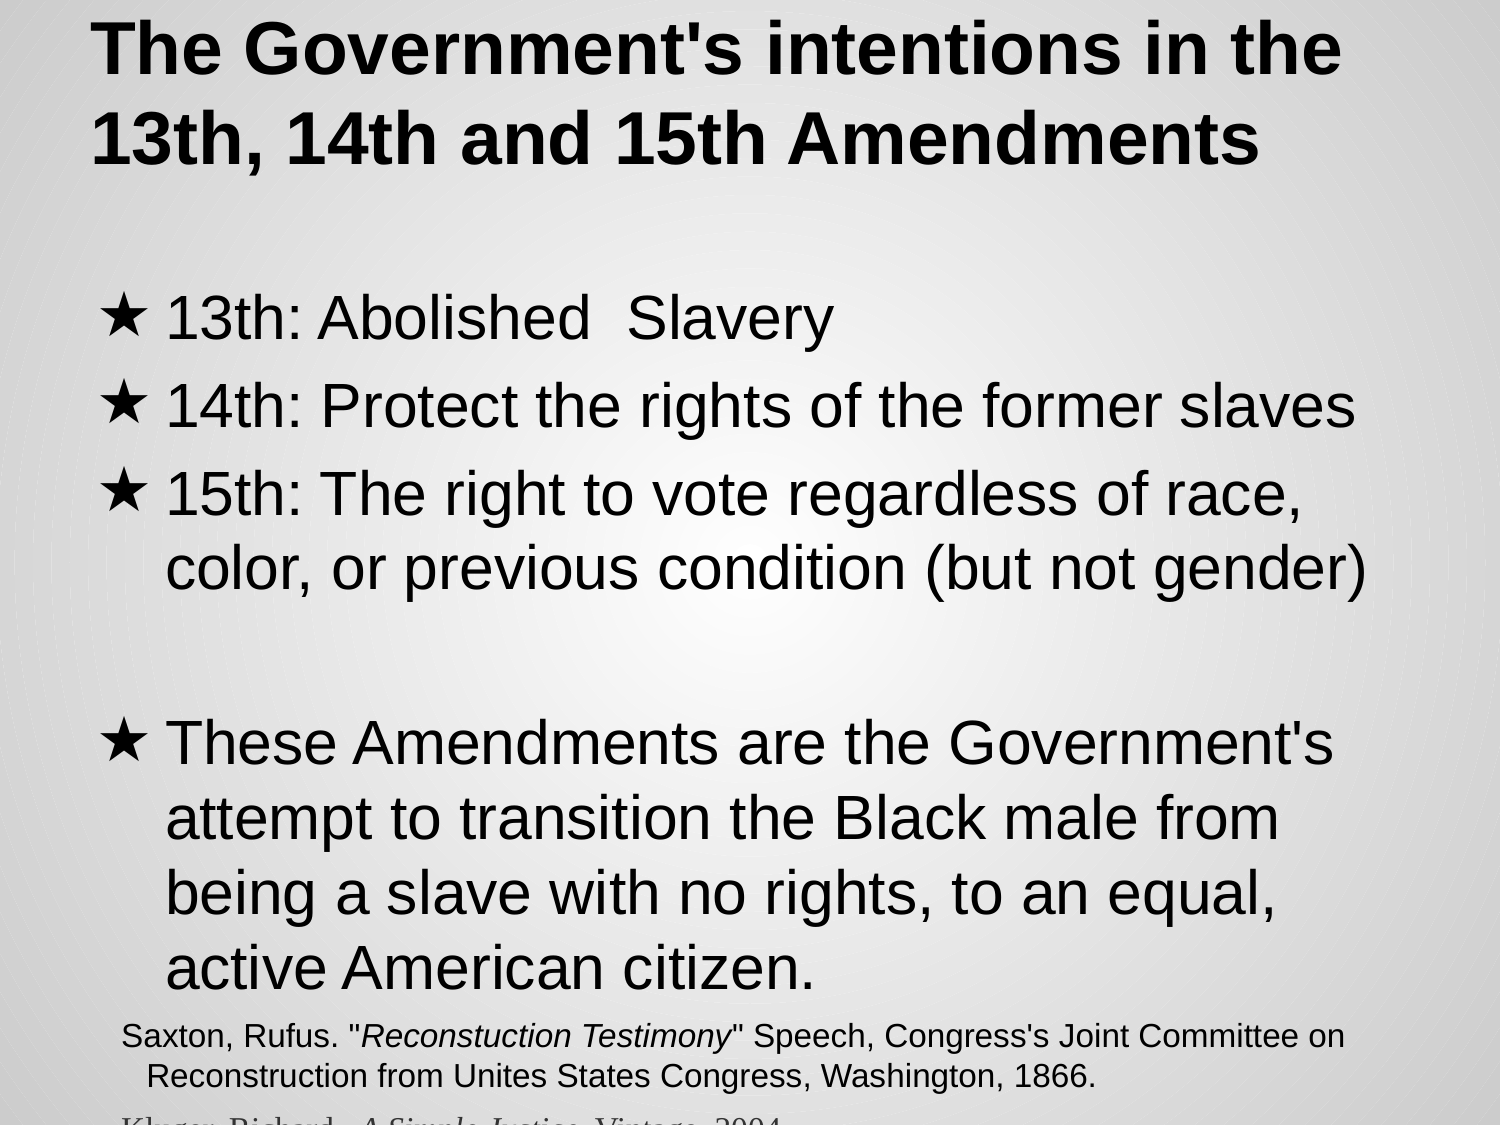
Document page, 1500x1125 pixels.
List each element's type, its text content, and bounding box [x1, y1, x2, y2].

list 13th: Abolished Slavery 14th: Protect the rights of the former slaves 15th: The right to vote regardless of race, color, or previous condition (but not gender) These Amendments are the Government's attempt to transition the Black male from being a slave with no rights, to an equal, active American citizen. Saxton, Rufus. "Reconstuction Testimony" Speech, Congress's Joint Committee on Reconstruction from Unites States Congress, Washington, 1866. Kluger, Richard . A Simple Justice. Vintage, 2004. [75, 262, 1425, 1078]
title The Government's intentions in the 13th, 14th and 15th Amendments [75, 6, 1425, 195]
